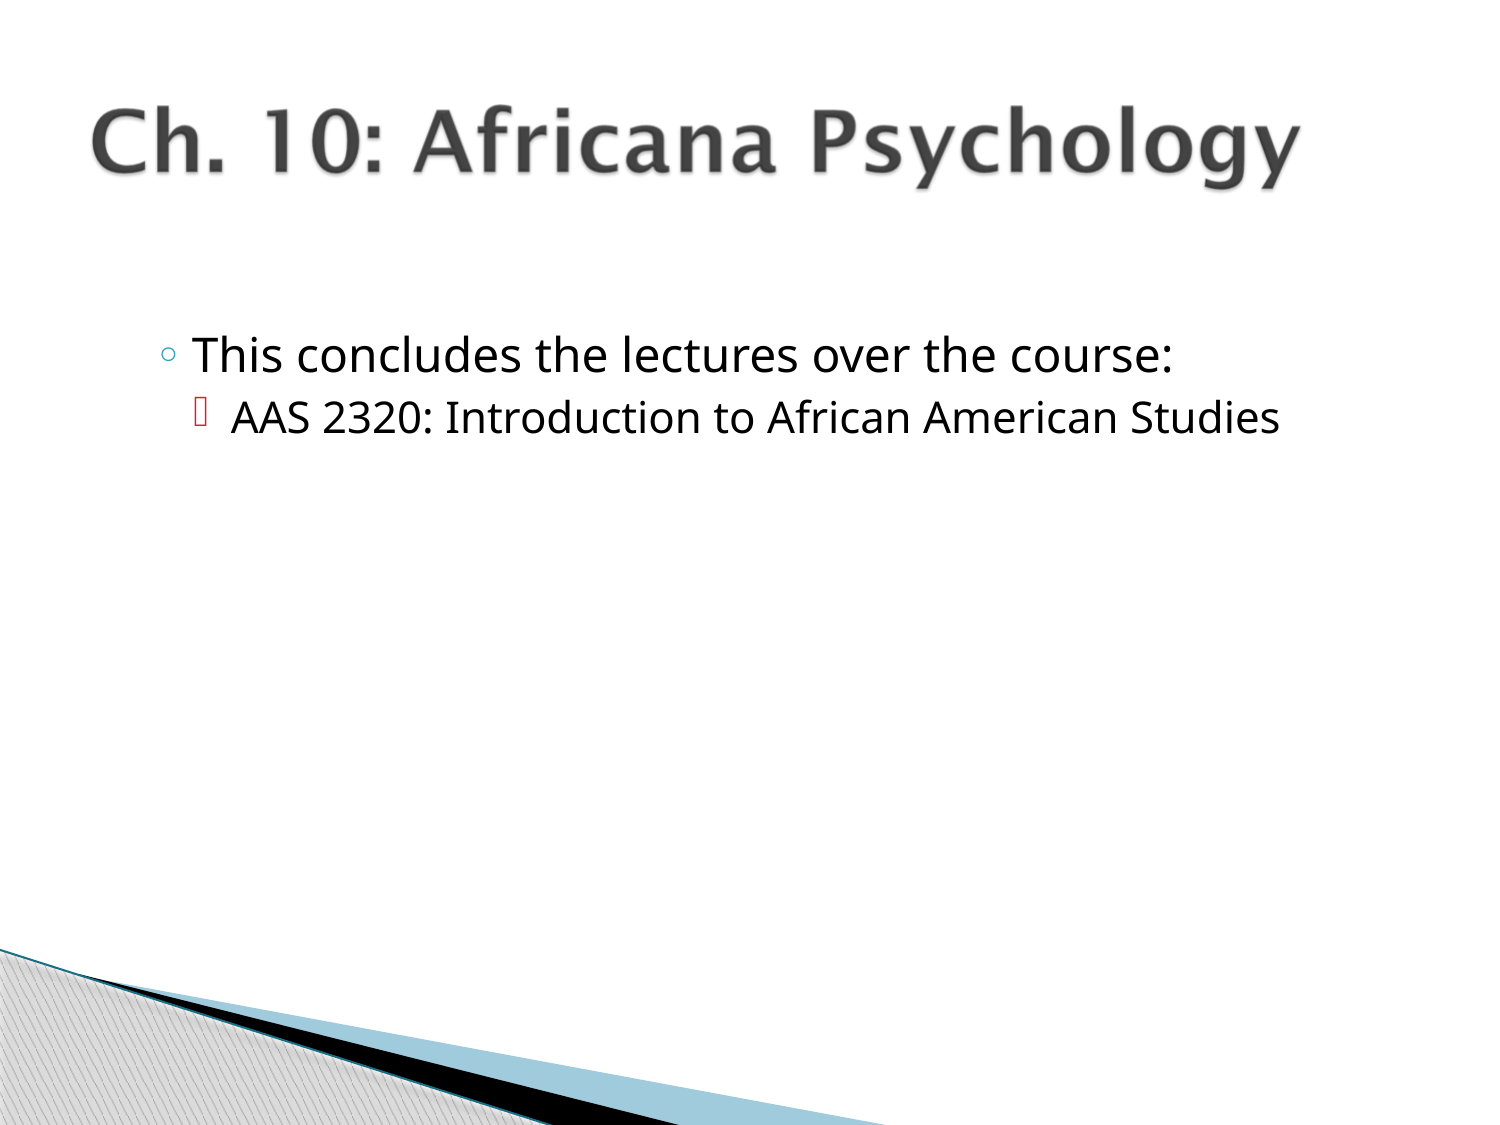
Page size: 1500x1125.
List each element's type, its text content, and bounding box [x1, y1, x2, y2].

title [73, 43, 1427, 235]
list This concludes the lectures over the course: AAS 2320: Introduction to African American Studies [74, 244, 1426, 986]
